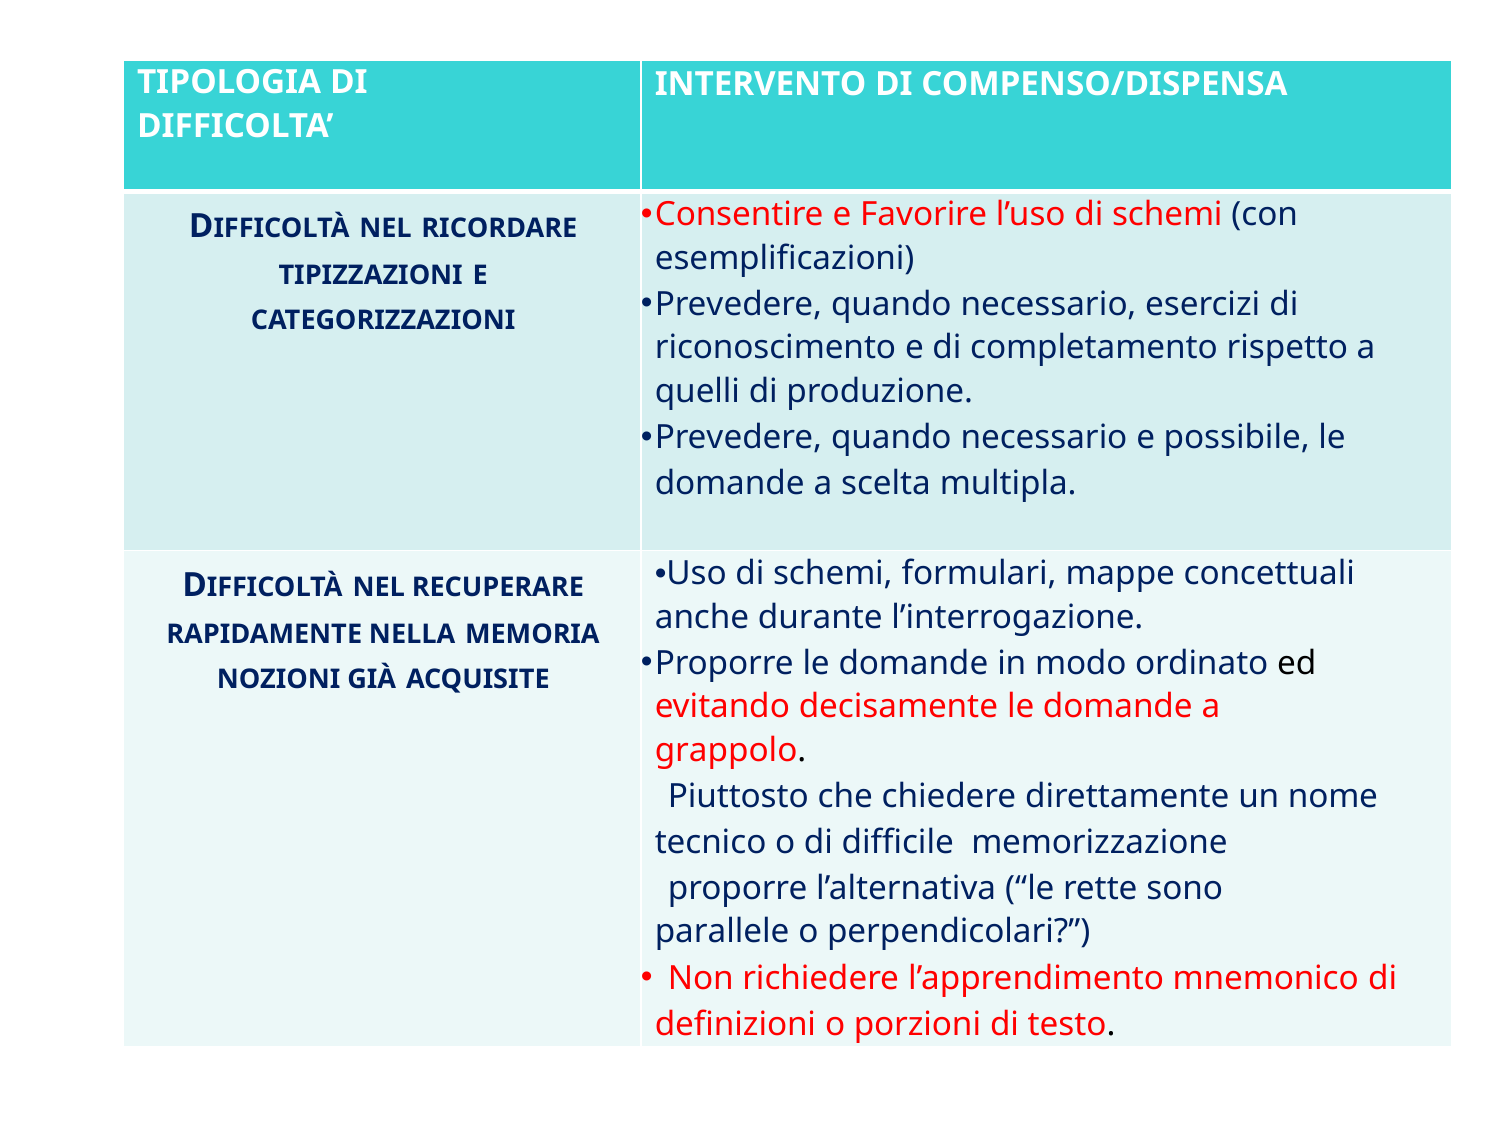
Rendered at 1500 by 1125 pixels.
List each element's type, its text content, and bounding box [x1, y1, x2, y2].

table_cell Consentire e Favorire l’uso di schemi (con esemplificazioni) Prevedere, quando necessario, esercizi di riconoscimento e di completamento rispetto a quelli di produzione. Prevedere, quando necessario e possibile, le domande a scelta multipla. [642, 194, 1451, 550]
table_cell •Uso di schemi, formulari, mappe concettuali anche durante l’interrogazione. Proporre le domande in modo ordinato ed evitando decisamente le domande a grappolo. Piuttosto che chiedere direttamente un nome tecnico o di difficile memorizzazione proporre l’alternativa (“le rette sono parallele o perpendicolari?”) Non richiedere l’apprendimento mnemonico di definizioni o porzioni di testo. [642, 551, 1451, 1046]
table_cell DIFFICOLTÀ NEL RECUPERARE RAPIDAMENTE NELLA MEMORIA NOZIONI GIÀ ACQUISITE [124, 551, 640, 1046]
table_header TIPOLOGIA DI DIFFICOLTA’ [124, 61, 640, 189]
table_header INTERVENTO DI COMPENSO/DISPENSA [642, 61, 1451, 189]
table_cell DIFFICOLTÀ NEL RICORDARE TIPIZZAZIONI E CATEGORIZZAZIONI [124, 194, 640, 550]
